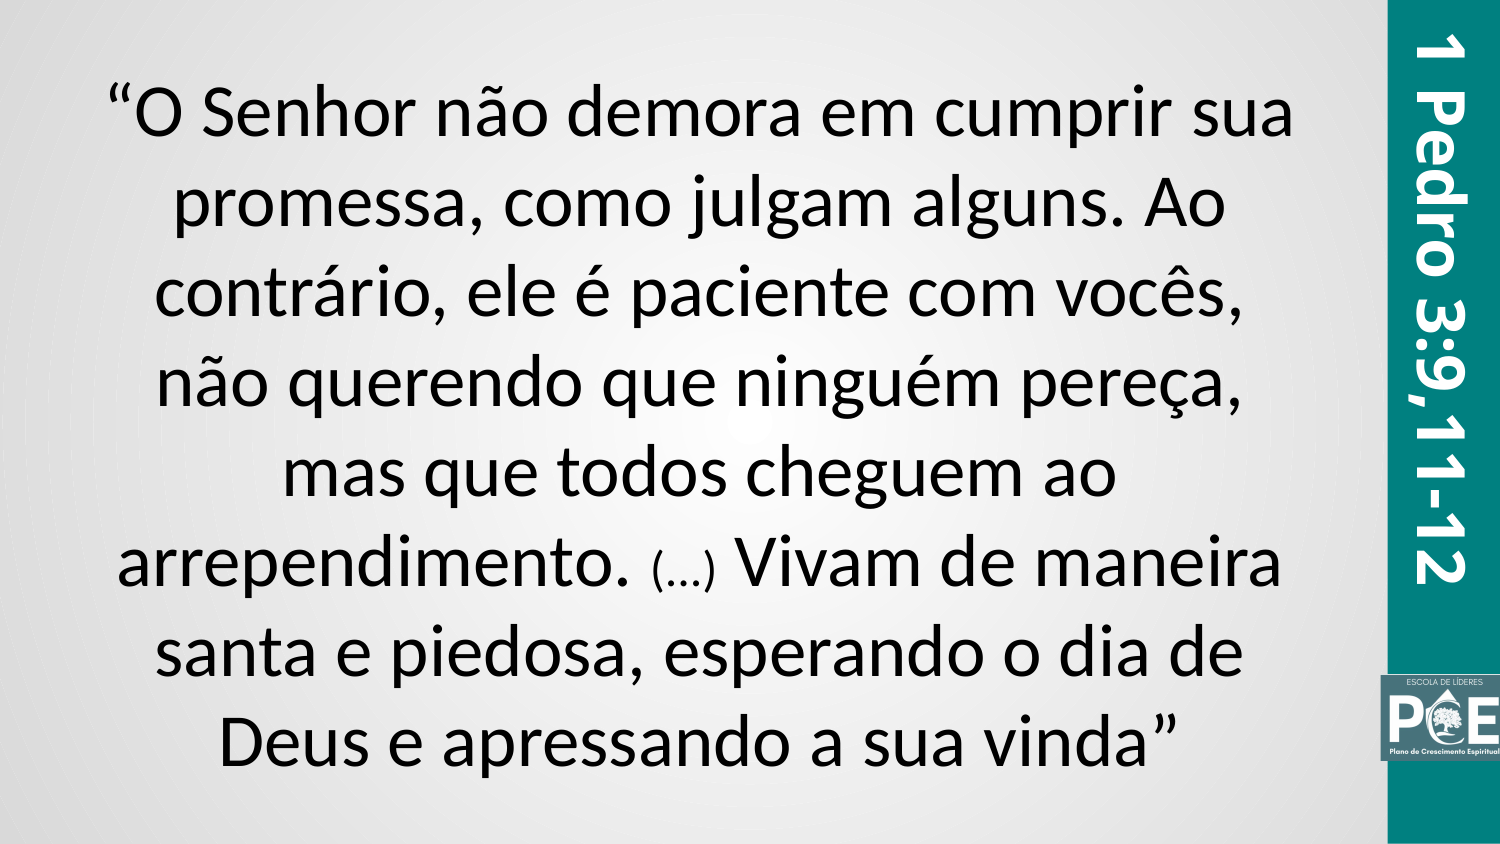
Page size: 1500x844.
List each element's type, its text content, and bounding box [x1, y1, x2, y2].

text_box 1 Pedro 3:9,11-12 [1397, 23, 1492, 651]
picture [1380, 674, 1500, 761]
text_box “O Senhor não demora em cumprir sua promessa, como julgam alguns. Ao contrário, ele é paciente com vocês, não querendo que ninguém pereça, mas que todos cheguem ao arrependimento. (...) Vivam de maneira santa e piedosa, esperando o dia de Deus e apressando a sua vinda” [92, 54, 1308, 790]
